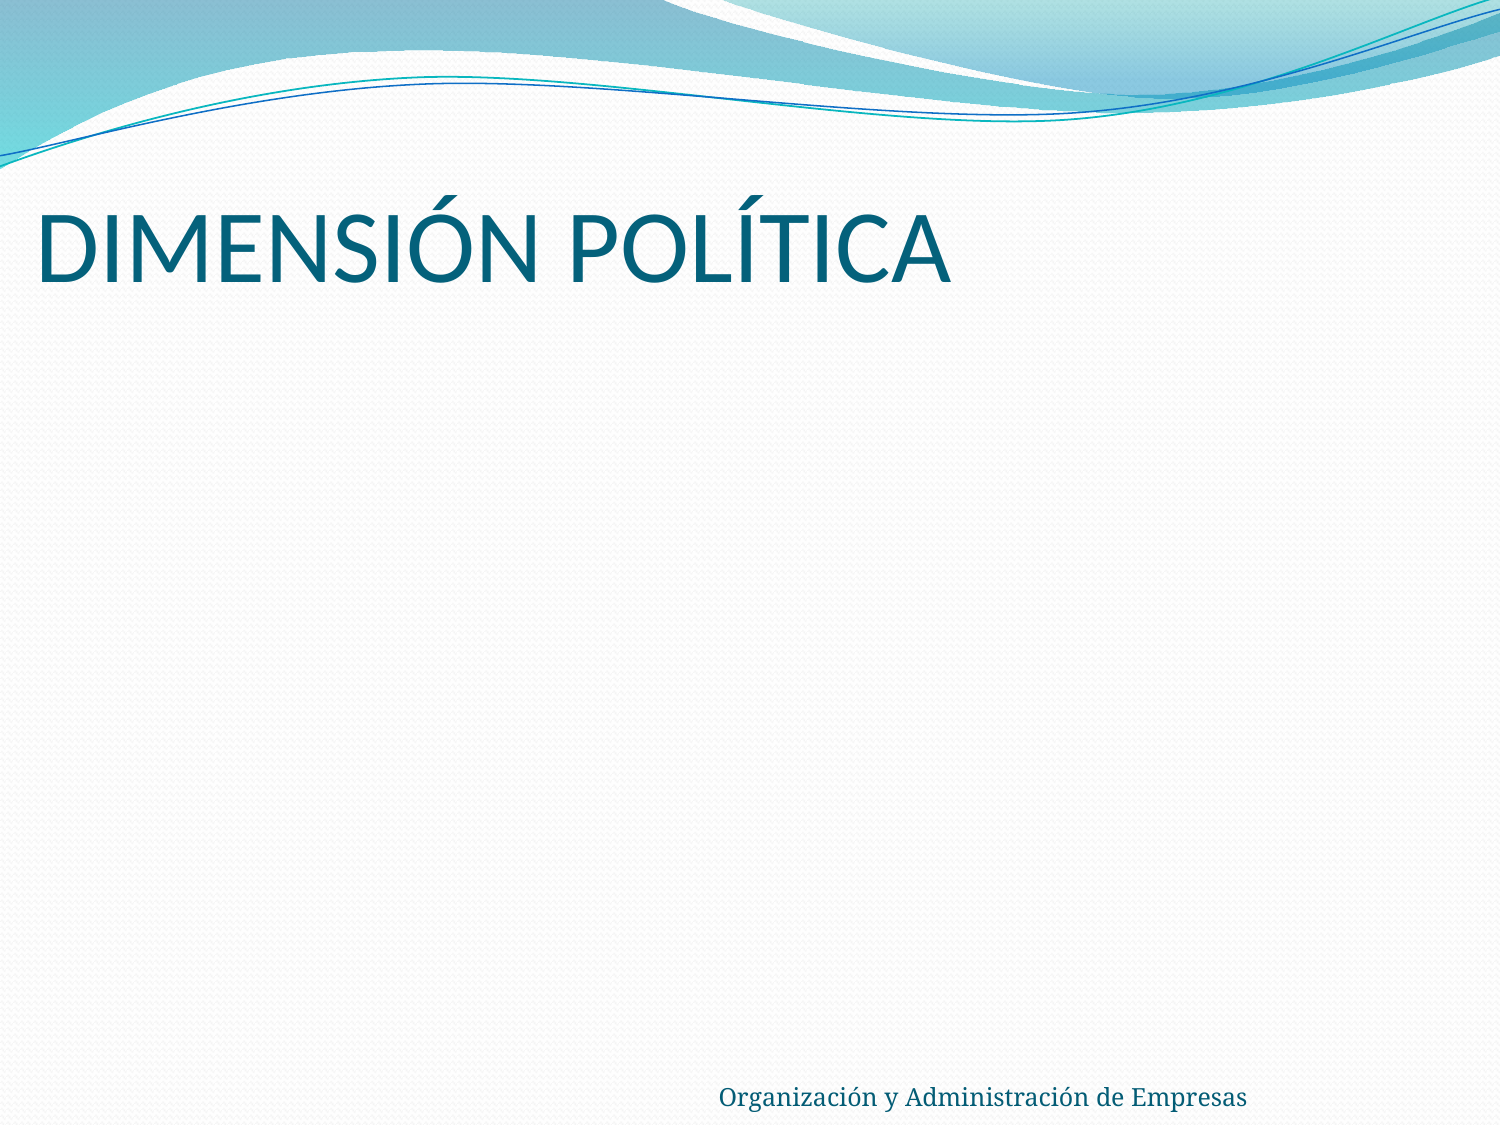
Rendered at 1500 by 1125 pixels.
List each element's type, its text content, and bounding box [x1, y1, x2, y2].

title DIMENSIÓN POLÍTICA [35, 115, 1425, 303]
footer Organización y Administración de Empresas [718, 1051, 1254, 1112]
